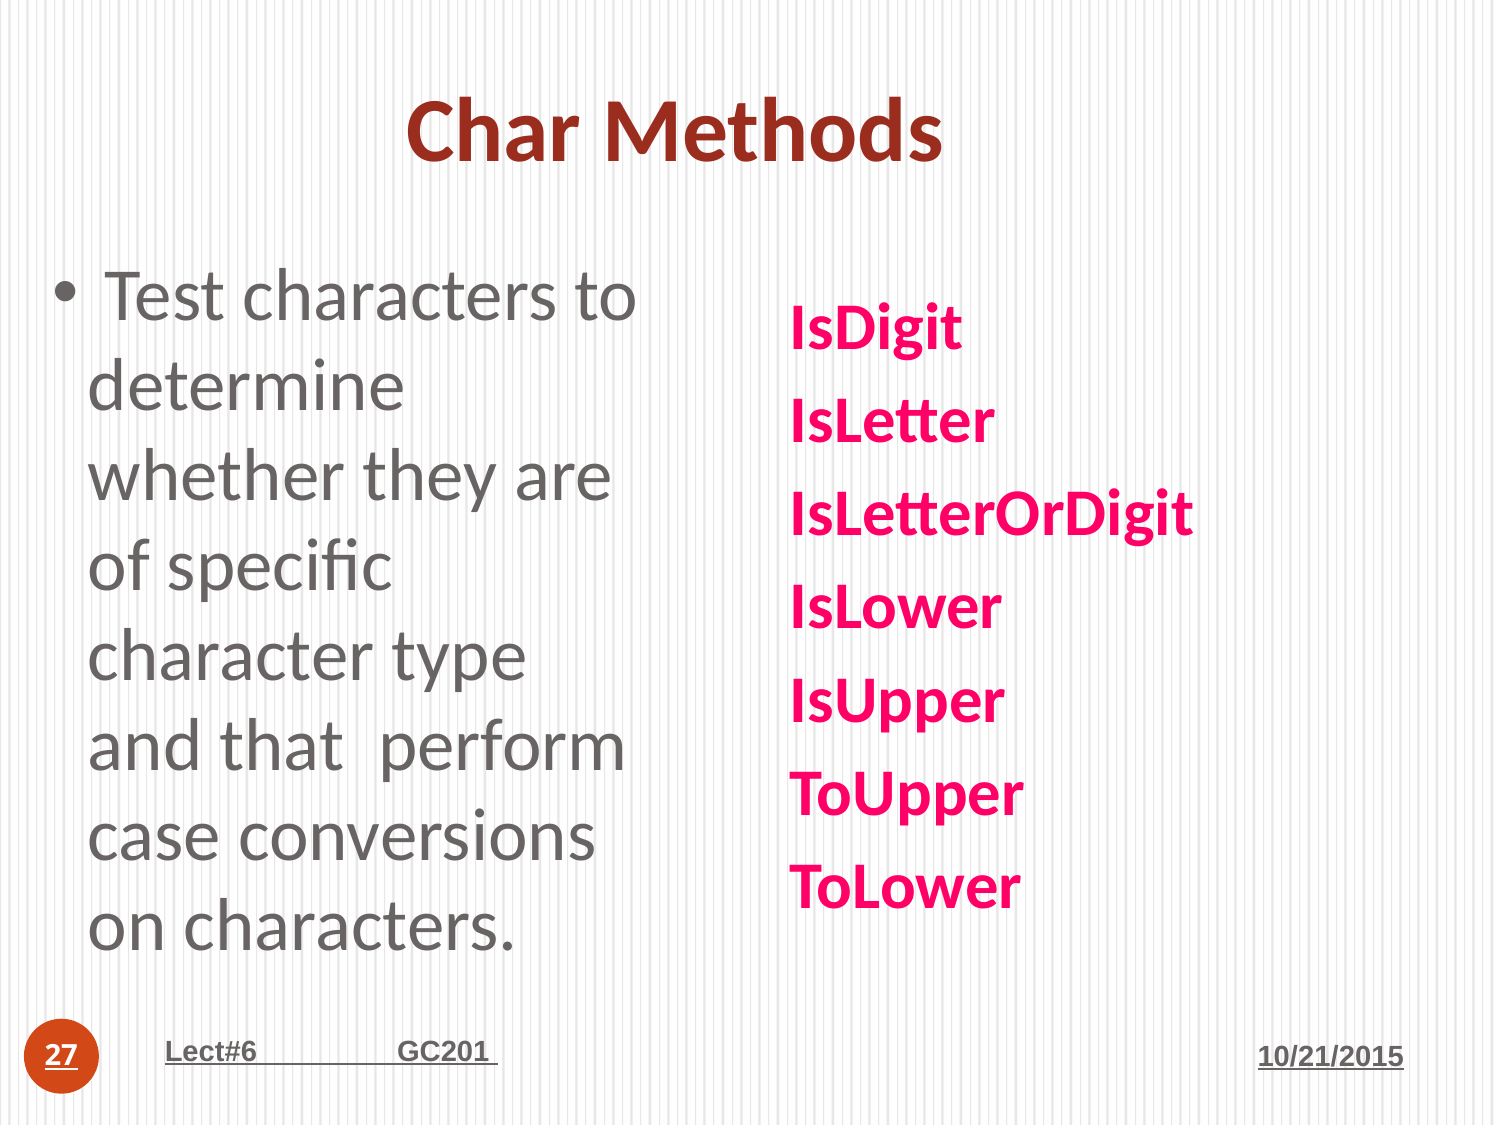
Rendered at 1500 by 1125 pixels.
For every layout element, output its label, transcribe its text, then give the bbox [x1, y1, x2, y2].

slide_number 27 [23, 1018, 99, 1094]
text_box Test characters to determine whether they are of specific character type and that perform case conversions on characters. [37, 237, 675, 1038]
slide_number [1012, 1015, 1419, 1094]
text_box IsDigit IsLetter IsLetterOrDigit IsLower IsUpper ToUpper ToLower [774, 275, 1338, 975]
footer Lect#6 GC201 [150, 1012, 800, 1088]
text_box Char Methods [149, 62, 1200, 188]
